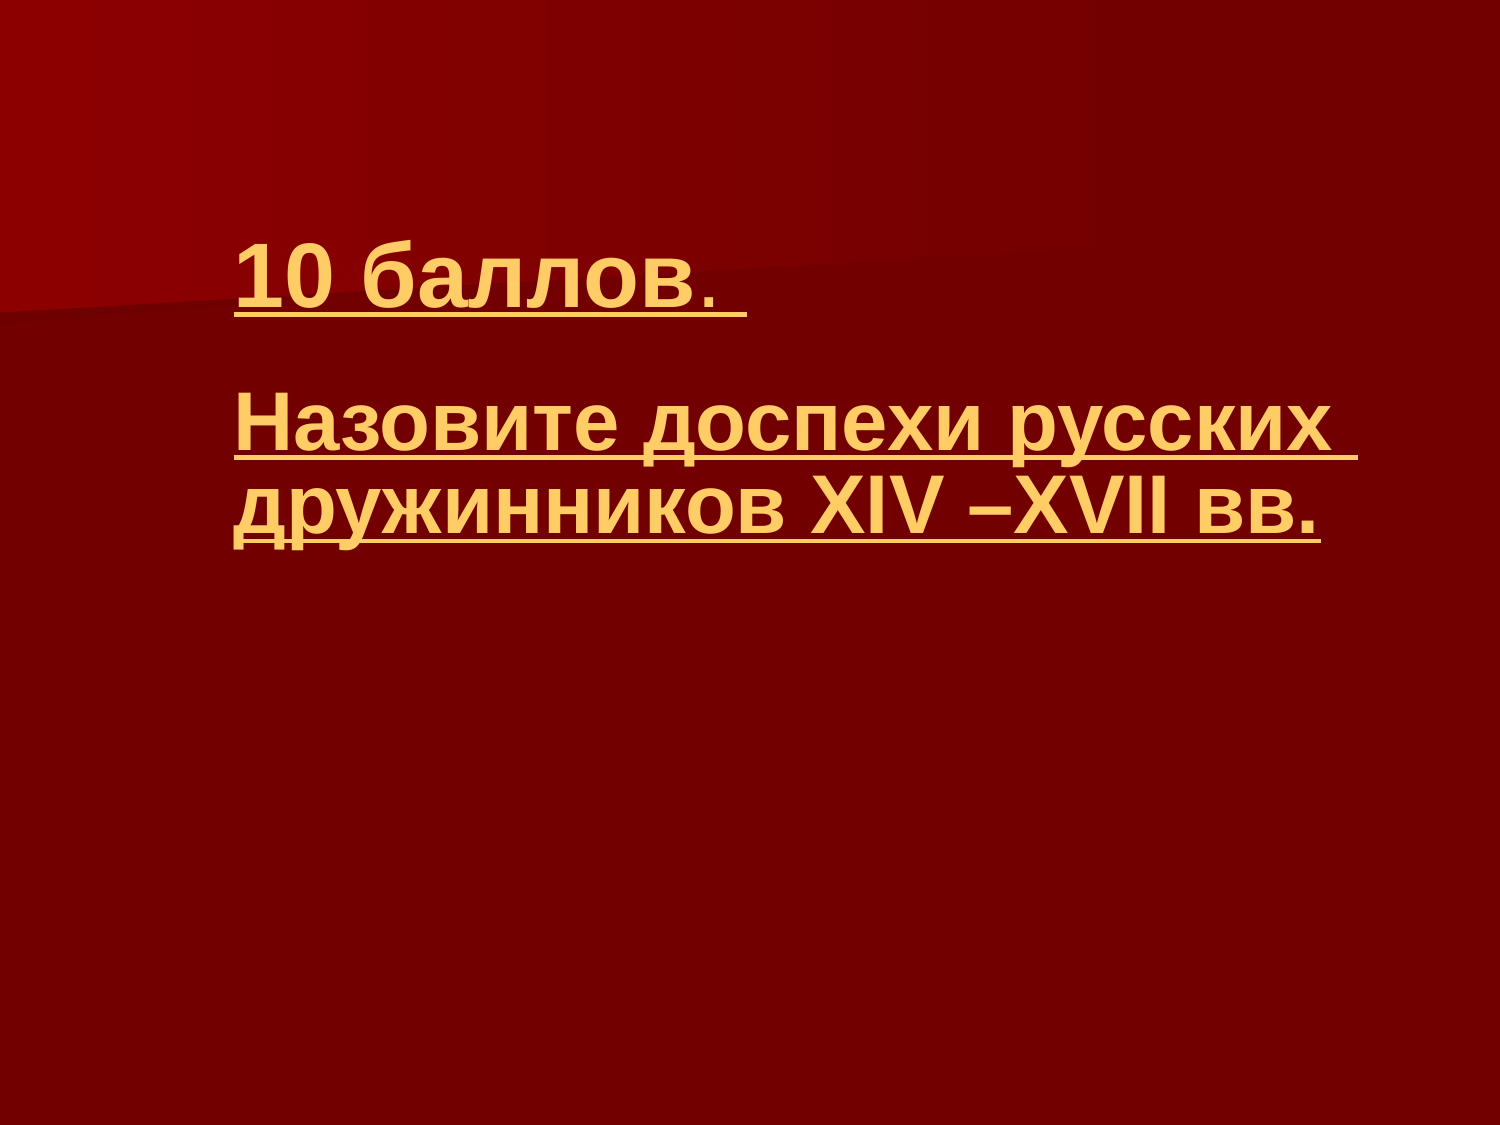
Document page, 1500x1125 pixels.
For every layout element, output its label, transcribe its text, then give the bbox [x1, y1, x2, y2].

text_box 10 баллов. Назовите доспехи русских дружинников XIV –XVII вв. [218, 208, 1424, 631]
